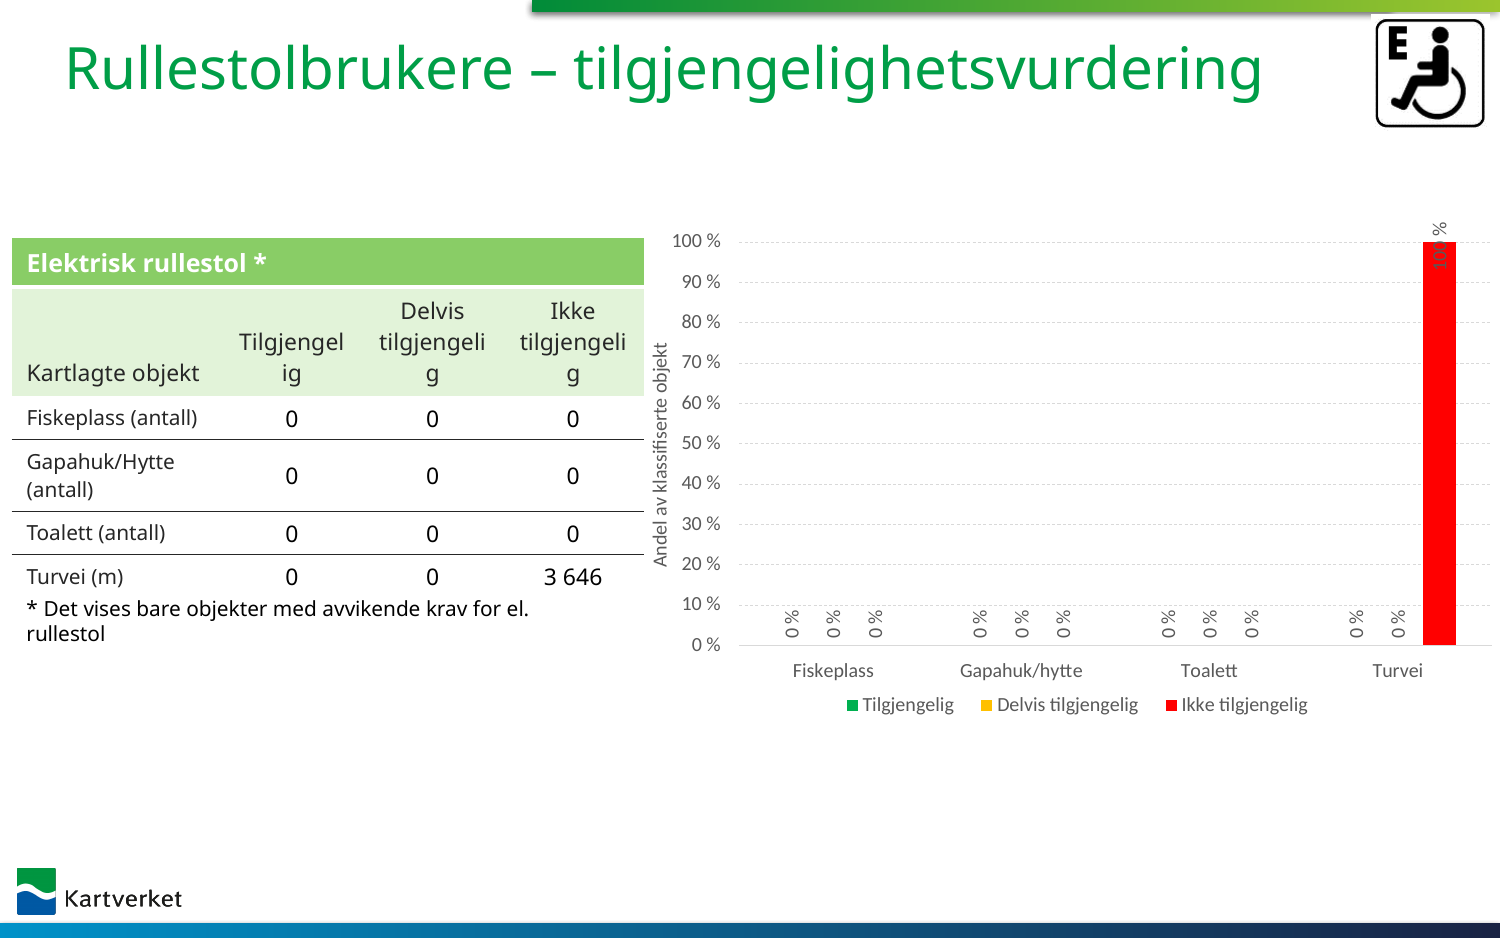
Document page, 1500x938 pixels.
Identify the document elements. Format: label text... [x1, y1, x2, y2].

table_cell 0 [362, 512, 503, 554]
table_cell Ikke tilgjengelig [503, 289, 638, 396]
table_header Elektrisk rullestol * [12, 238, 638, 285]
table_cell Toalett (antall) [12, 512, 222, 554]
table_cell 3 646 [503, 555, 638, 598]
table_cell Fiskeplass (antall) [12, 396, 222, 439]
table_cell 0 [362, 555, 503, 588]
table_cell Tilgjengelig [222, 289, 362, 396]
table_cell 0 [503, 512, 638, 554]
table_cell 0 [222, 440, 362, 511]
table_cell Gapahuk/Hytte (antall) [12, 440, 222, 511]
text_box Rullestolbrukere – tilgjengelighetsvurdering [49, 12, 1372, 109]
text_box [1371, 13, 1491, 133]
table_cell 0 [222, 555, 362, 588]
table_cell 0 [222, 396, 362, 439]
table_cell 0 [362, 396, 503, 439]
text_box * Det vises bare objekter med avvikende krav for el. rullestol [11, 588, 597, 653]
table_cell Delvis tilgjengelig [362, 289, 503, 396]
table_cell 0 [222, 512, 362, 554]
table_cell Kartlagte objekt [12, 289, 222, 396]
table_cell 0 [362, 440, 503, 511]
table_cell Turvei (m) [12, 555, 222, 588]
table_cell 0 [503, 396, 638, 439]
table_cell 0 [503, 440, 638, 511]
picture [643, 218, 1500, 728]
